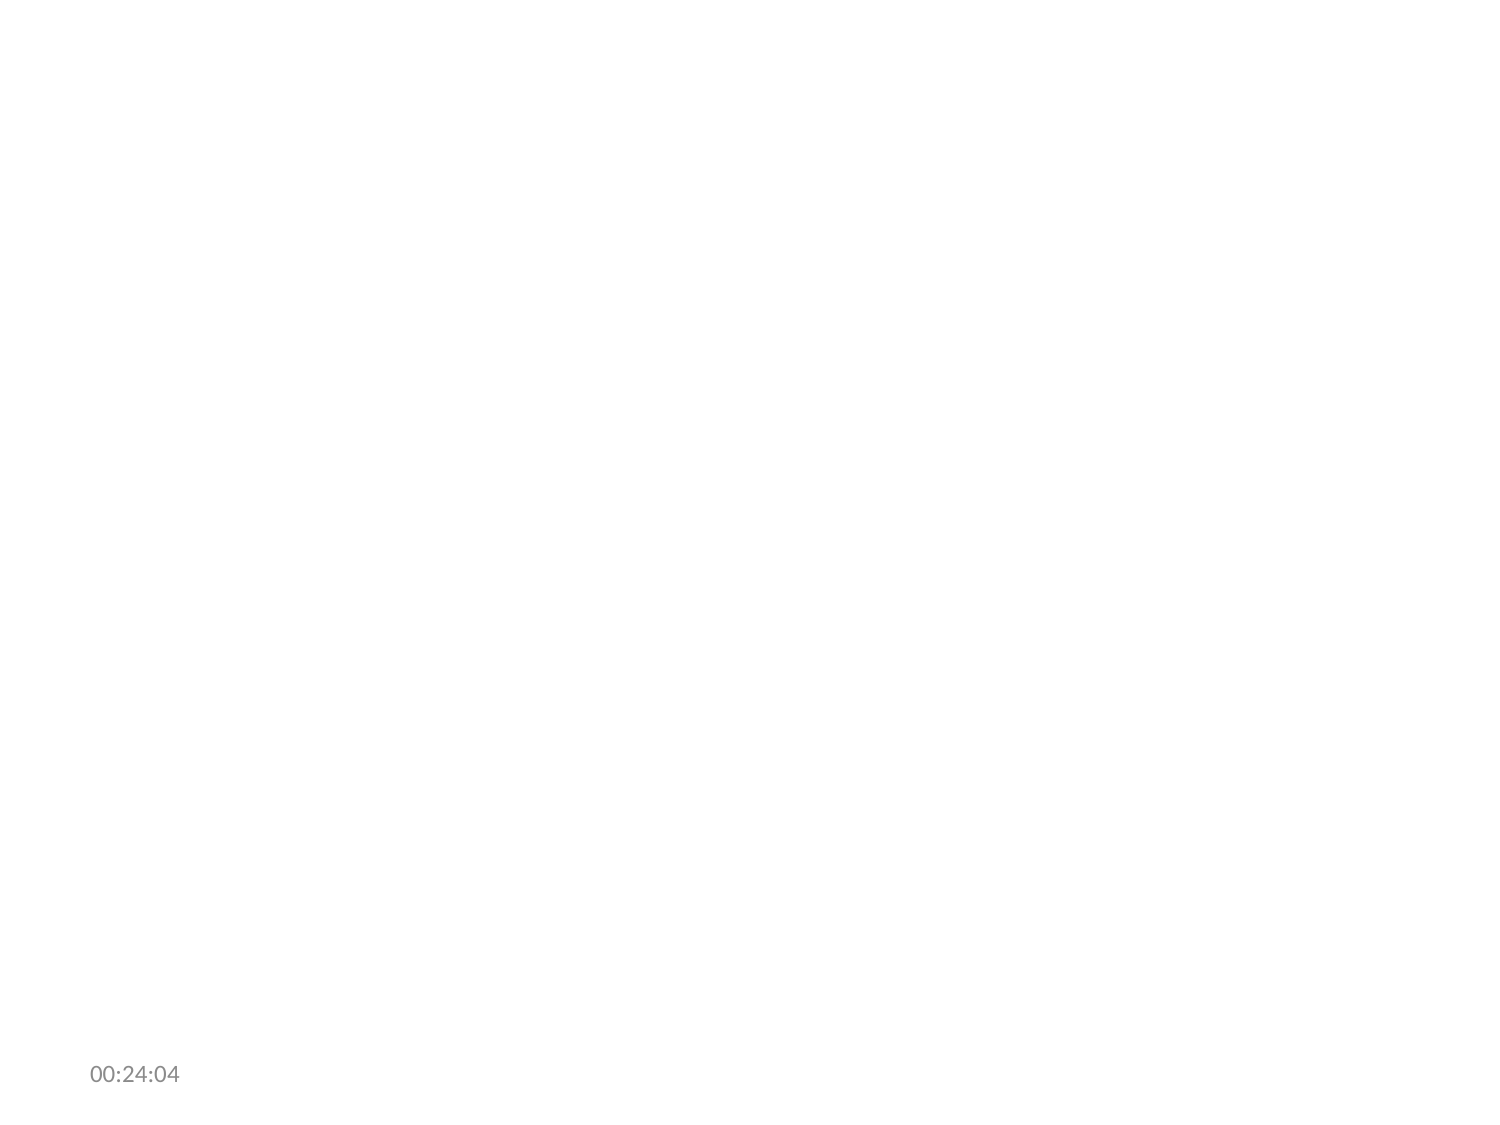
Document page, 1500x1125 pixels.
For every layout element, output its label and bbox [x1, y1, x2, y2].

slide_number [75, 1042, 425, 1103]
